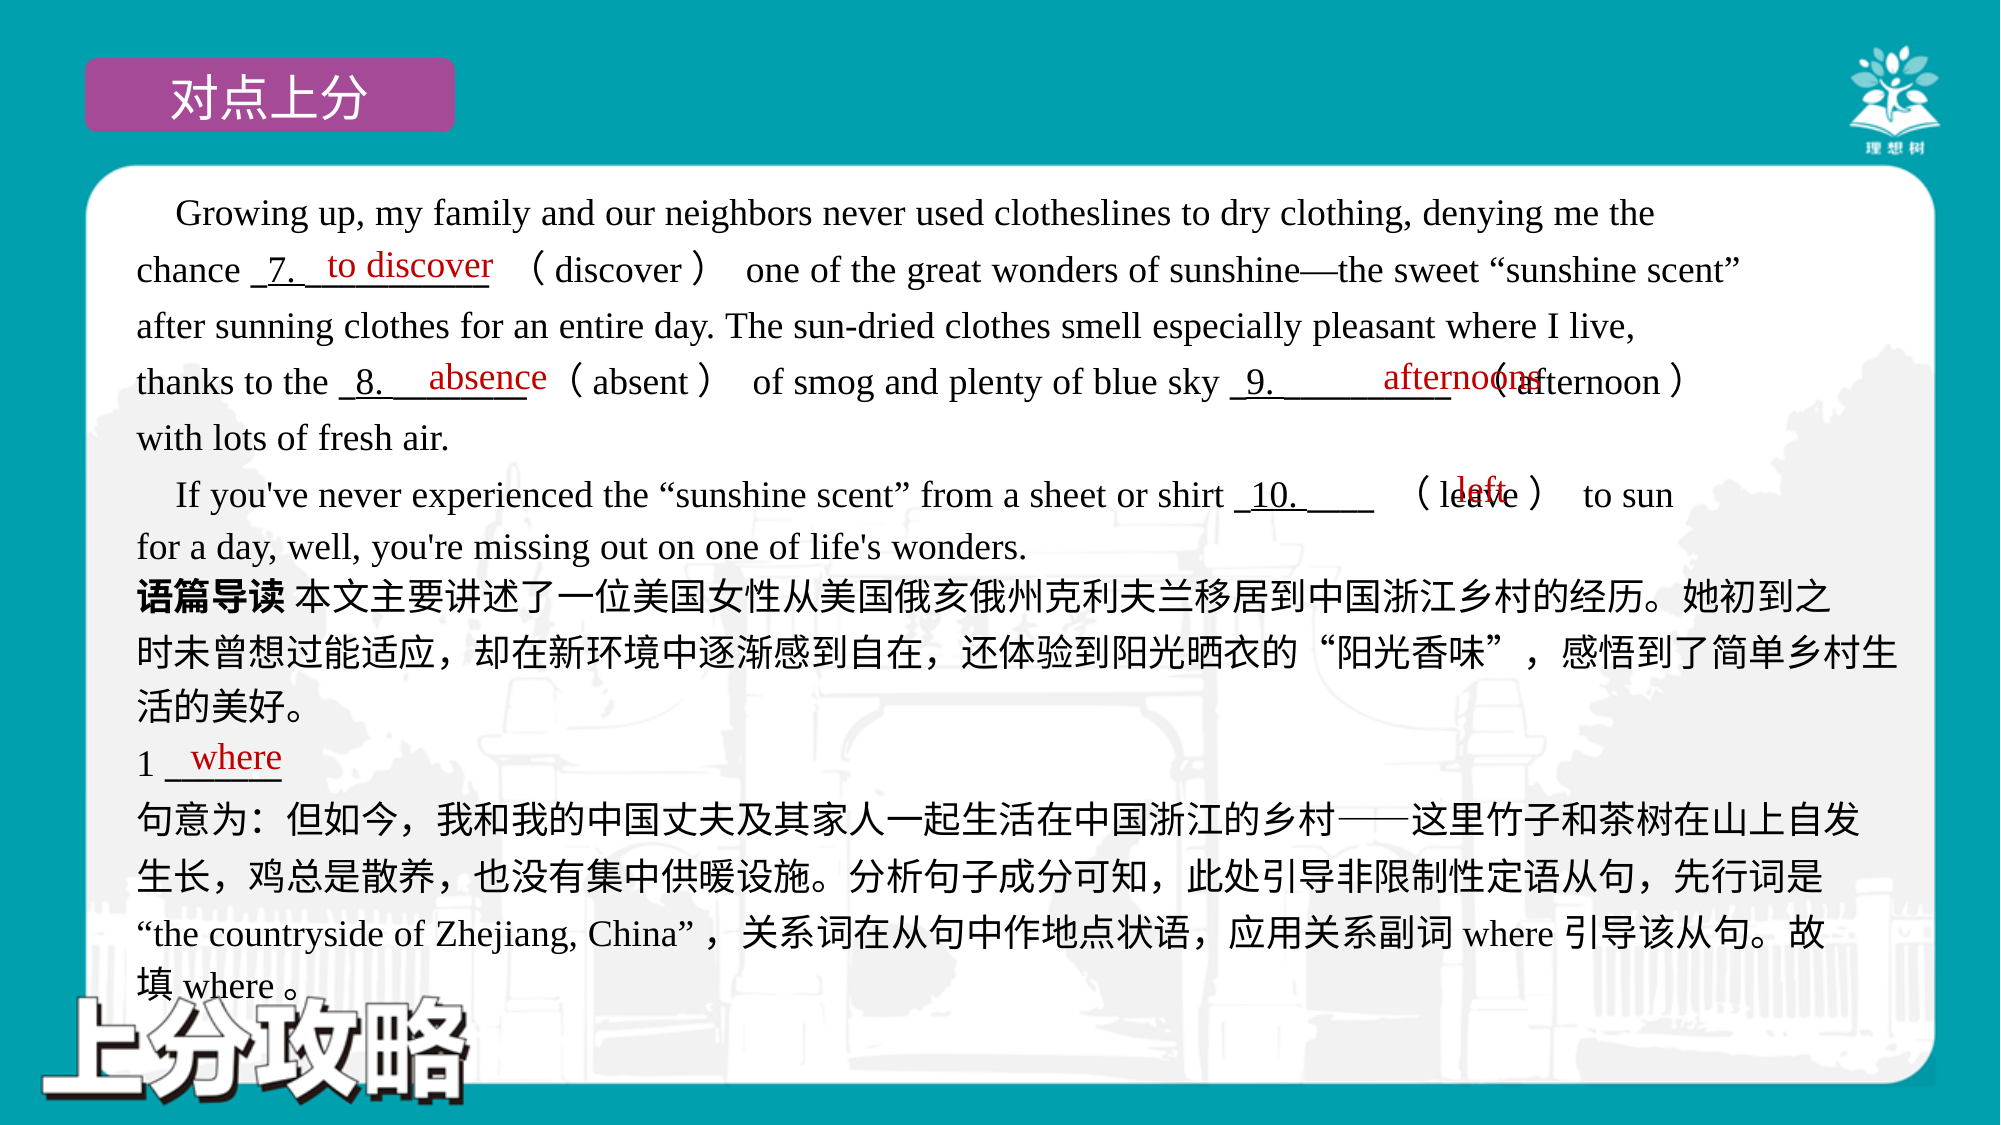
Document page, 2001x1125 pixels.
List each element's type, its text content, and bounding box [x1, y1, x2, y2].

text_box where [176, 723, 296, 774]
picture [0, 0, 2000, 1125]
text_box 语篇导读 本文主要讲述了一位美国女性从美国俄亥俄州克利夫兰移居到中国浙江乡村的经历。她初到之 时未曾想过能适应，却在新环境中逐渐感到自在，还体验到阳光晒衣的“阳光香味”，感悟到了简单乡村生 活的美好。 [136, 561, 1865, 724]
text_box Growing up, my family and our neighbors never used clotheslines to dry clothing, denying me the chance _7. ___________ （discover） one of the great wonders of sunshine—the sweet “sunshine scent” after sunning clothes for an entire day. The sun-dried clothes smell especially pleasant where I live, thanks to the _8. ________ （absent） of smog and plenty of blue sky _9. __________ （afternoon） with lots of fresh air. If you've never experienced the “sunshine scent” from a sheet or shirt _10. ____ （leave） to sun for a day, well, you're missing out on one of life's wonders.#1.1.4 [136, 176, 1865, 561]
text_box 句意为：但如今，我和我的中国丈夫及其家人一起生活在中国浙江的乡村——这里竹子和茶树在山上自发 生长，鸡总是散养，也没有集中供暖设施。分析句子成分可知，此处引导非限制性定语从句，先行词是 “the countryside of Zhejiang, China”，关系词在从句中作地点状语，应用关系副词where引导该从句。故 填where。 [136, 785, 1865, 1003]
text_box absence [415, 340, 562, 393]
text_box left [1443, 453, 1521, 506]
text_box to discover [309, 228, 512, 280]
text_box 1 _______ [136, 729, 1865, 780]
text_box afternoons [1369, 340, 1556, 393]
